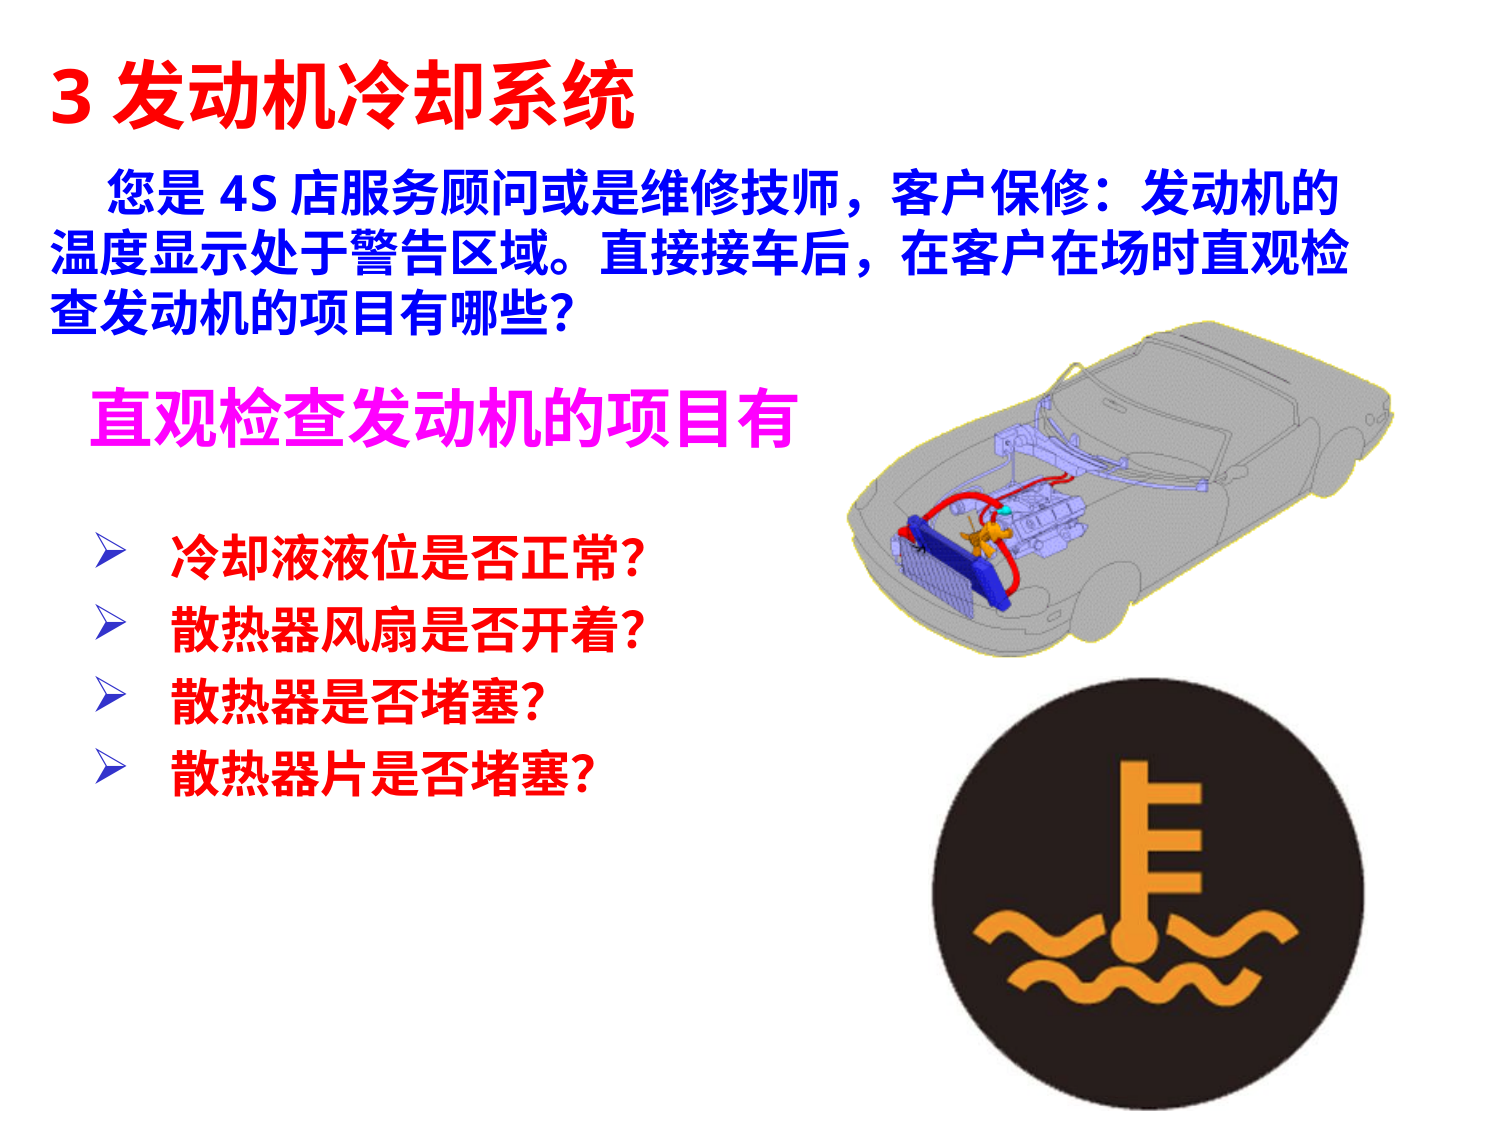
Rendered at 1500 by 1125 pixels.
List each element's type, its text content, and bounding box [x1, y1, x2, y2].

title 3发动机冷却系统 [34, 0, 1311, 154]
text_box 冷却液液位是否正常？ 散热器风扇是否开着？ 散热器是否堵塞？ 散热器片是否堵塞？ [91, 514, 923, 732]
text_box 您是4S店服务顾问或是维修技师，客户保修：发动机的温度显示处于警告区域。直接接车后，在客户在场时直观检查发动机的项目有哪些？ [34, 154, 1399, 350]
picture [836, 284, 1412, 1111]
text_box 直观检查发动机的项目有 [74, 370, 831, 463]
